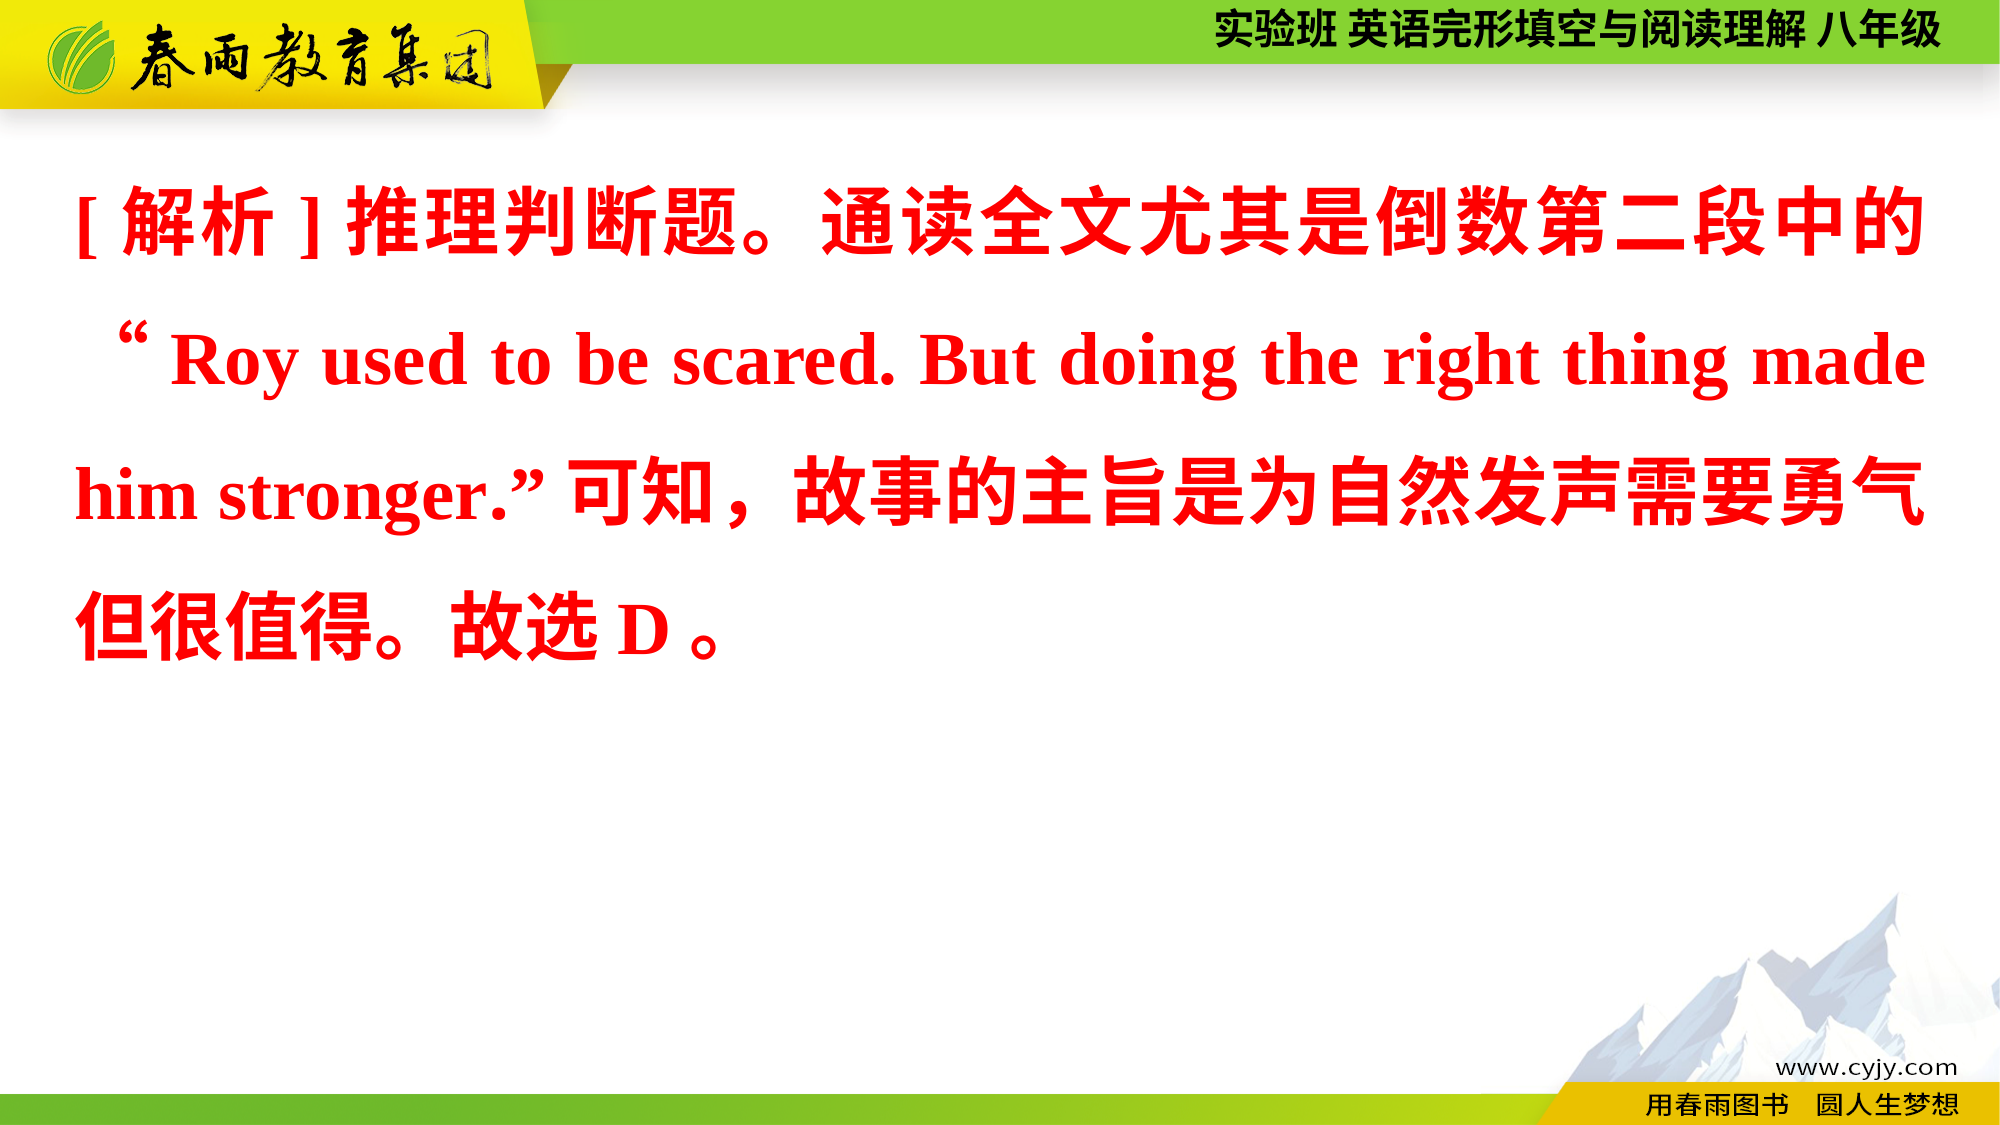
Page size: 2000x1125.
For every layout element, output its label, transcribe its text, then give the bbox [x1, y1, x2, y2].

list [解析]推理判断题。通读全文尤其是倒数第二段中的“Roy used to be scared. But doing the right thing made him stronger.”可知，故事的主旨是为自然发声需要勇气但很值得。故选D。 [59, 122, 1944, 683]
picture [0, 0, 2000, 1125]
